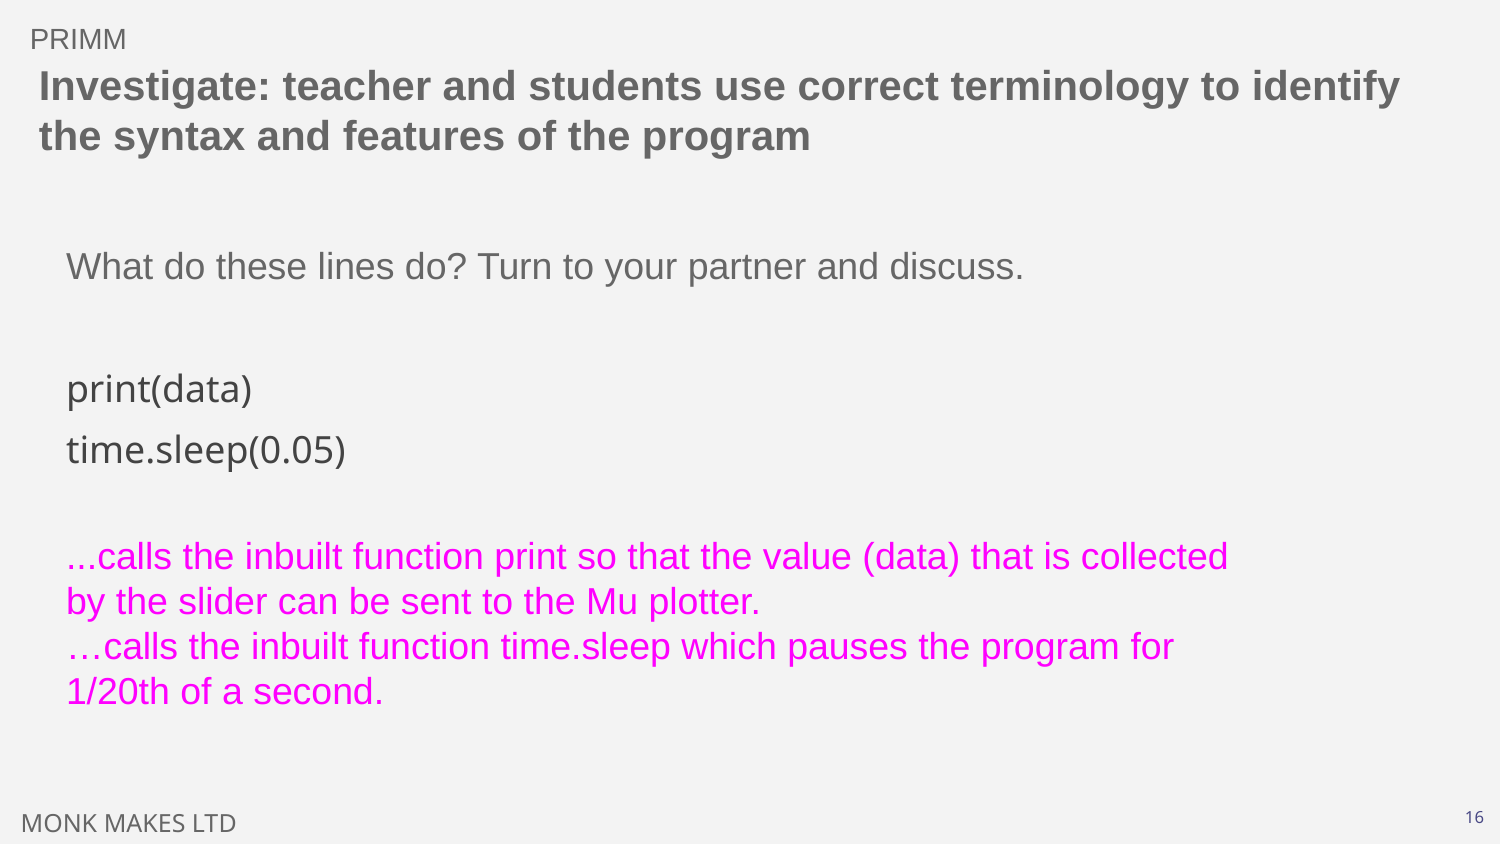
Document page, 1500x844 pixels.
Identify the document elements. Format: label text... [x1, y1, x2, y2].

slide_number ‹#› [1448, 792, 1500, 844]
title Investigate: teacher and students use correct terminology to identify the syntax and features of the program [24, 52, 1422, 167]
text_box What do these lines do? Turn to your partner and discuss. print(data) time.sleep(0.05) ...calls the inbuilt function print so that the value (data) that is collected by the slider can be sent to the Mu plotter. …calls the inbuilt function time.sleep which pauses the program for 1/20th of a second. [51, 211, 1268, 793]
subtitle PRIMM [14, 0, 1500, 52]
